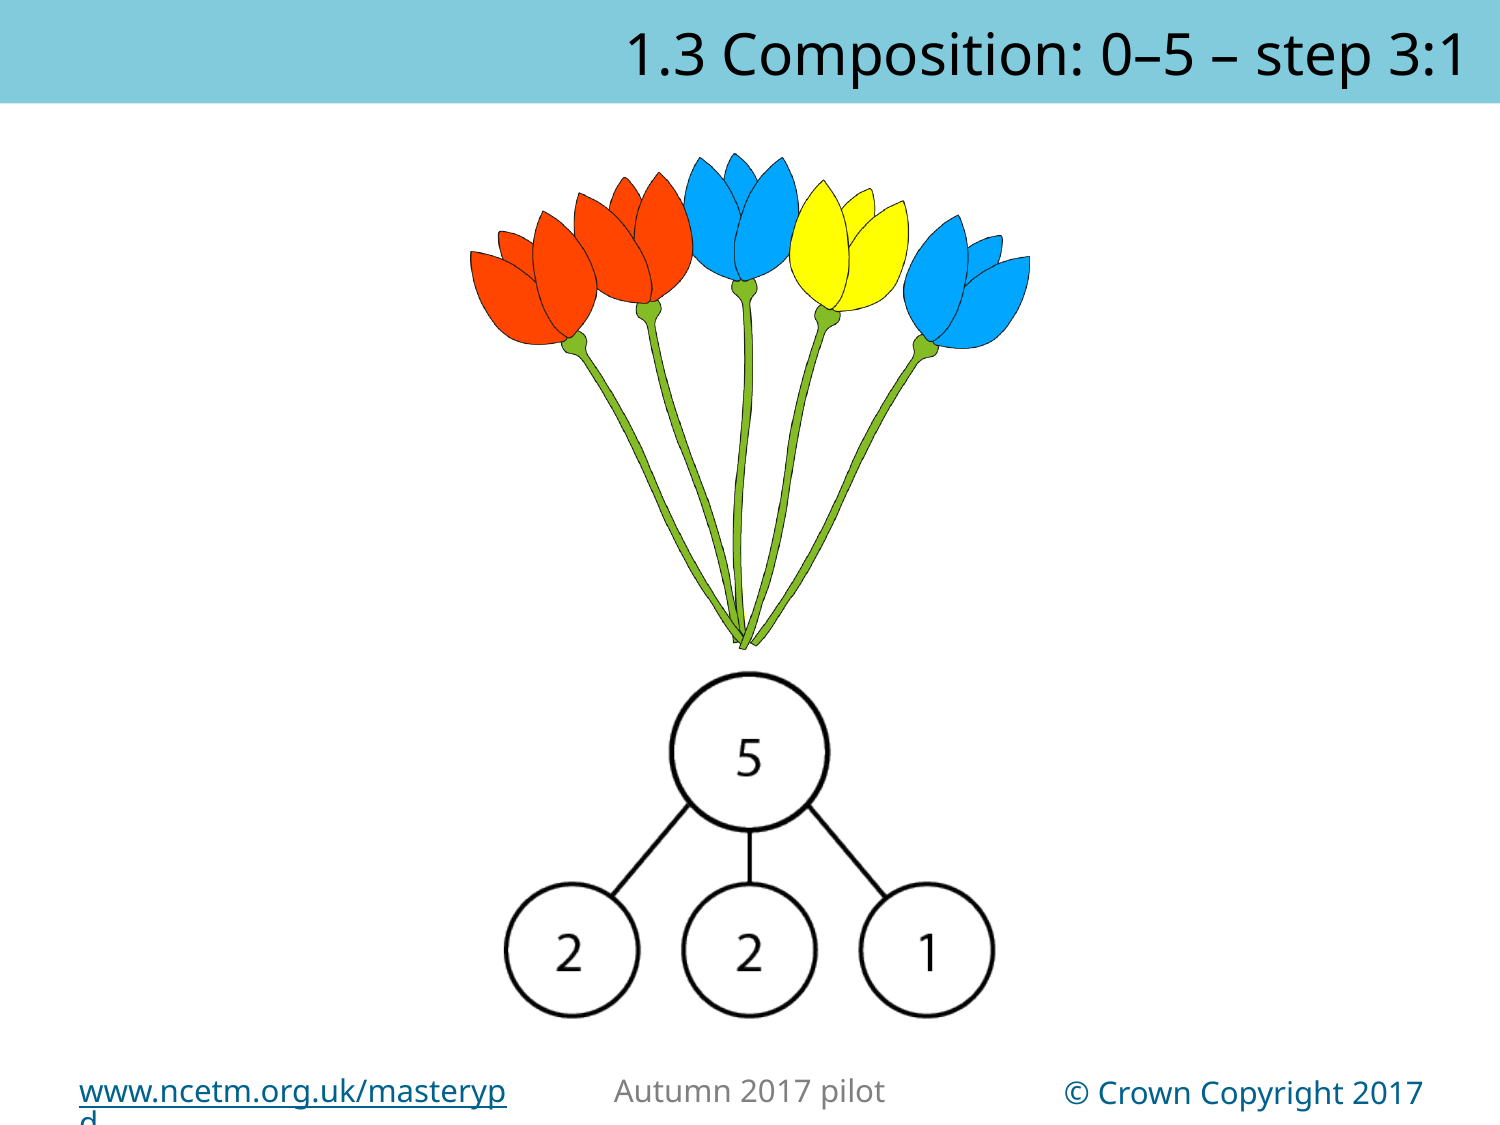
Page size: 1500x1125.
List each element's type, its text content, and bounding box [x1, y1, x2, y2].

list 1.3 Composition: 0–5 – step 3:1 [0, 0, 1500, 104]
picture [470, 153, 1030, 650]
picture [98, 651, 1402, 1036]
